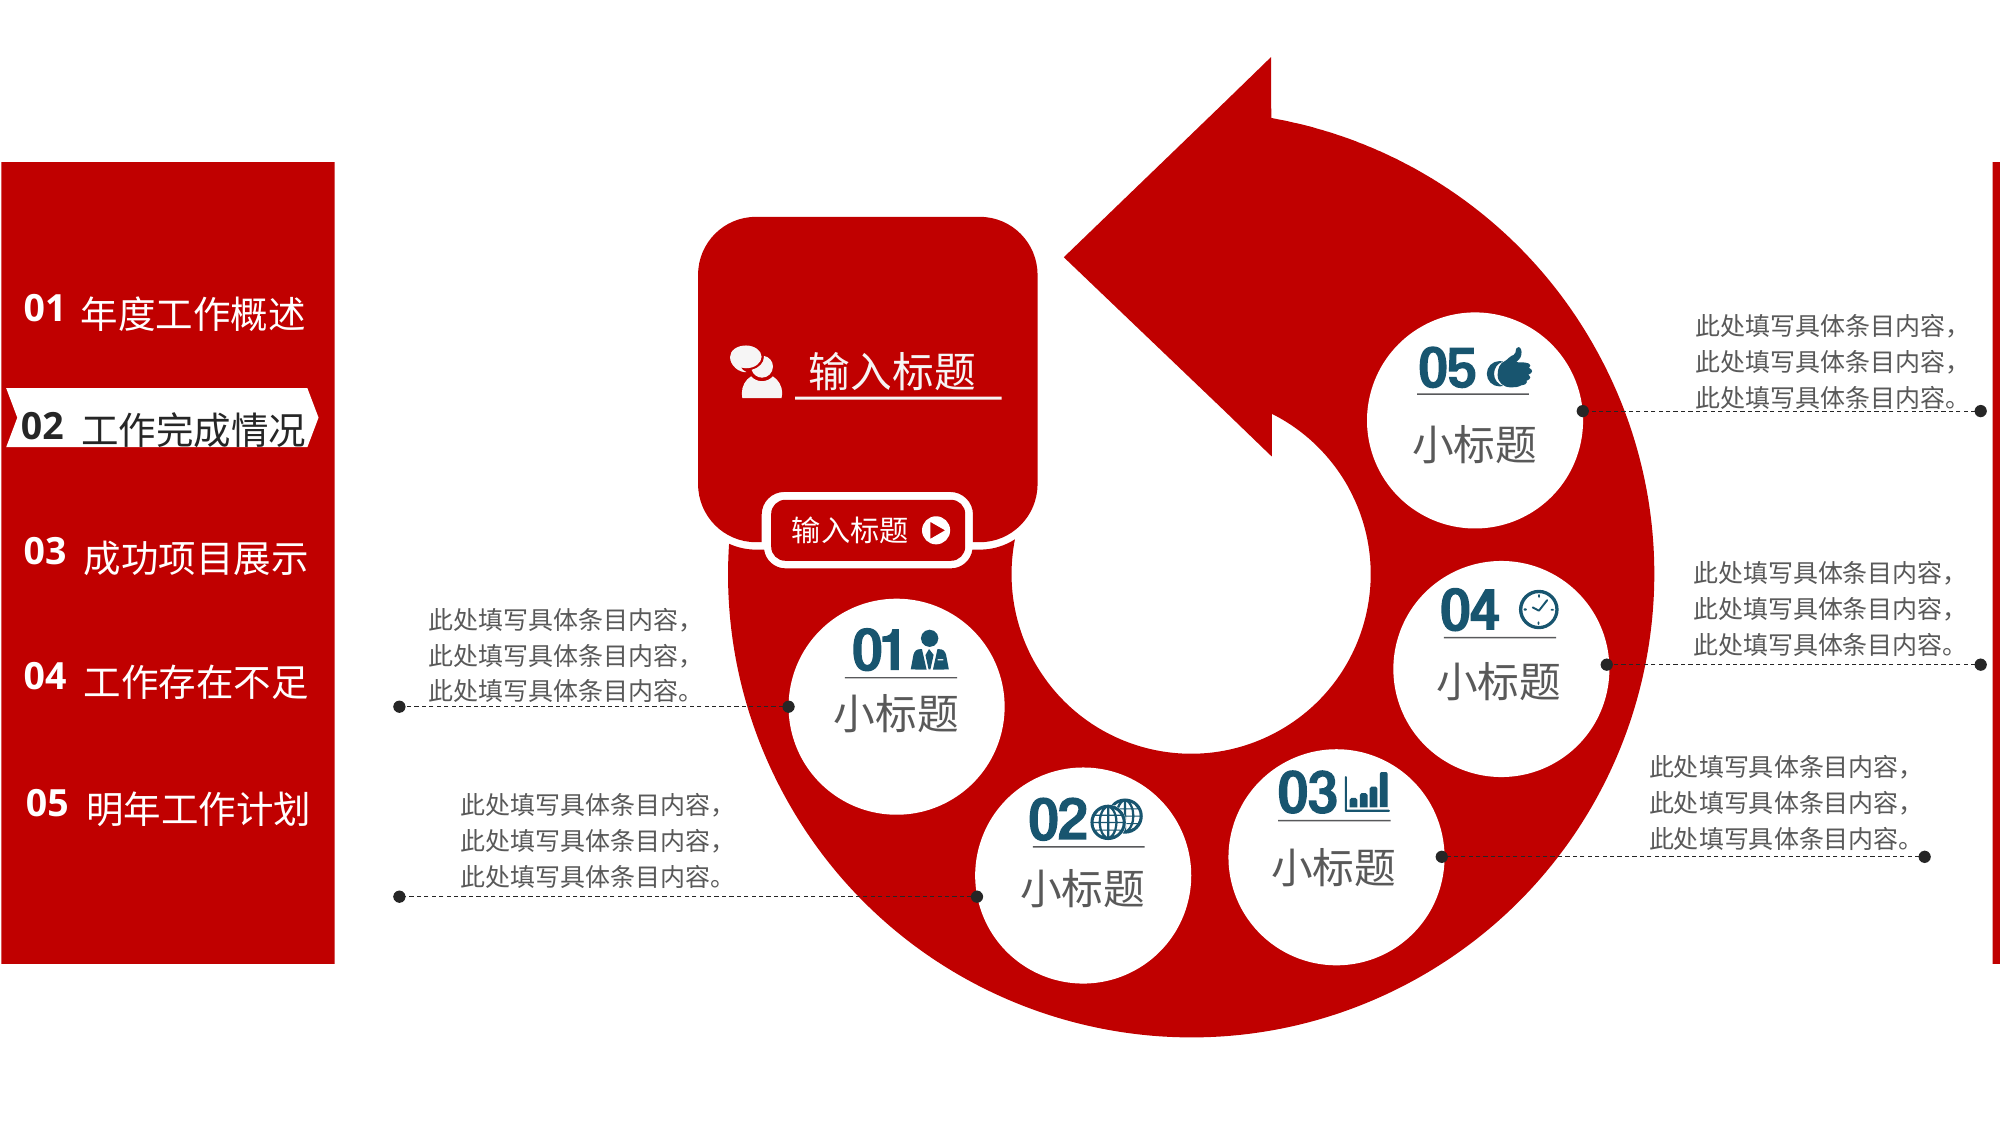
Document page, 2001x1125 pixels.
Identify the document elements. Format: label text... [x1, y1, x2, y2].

text_box [0, 161, 336, 965]
text_box [1445, 778, 1608, 856]
text_box 04 [8, 644, 94, 839]
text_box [730, 345, 1002, 400]
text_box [975, 767, 1192, 984]
text_box [1991, 161, 2000, 965]
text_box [788, 598, 1005, 815]
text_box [1393, 560, 1610, 778]
text_box 此处填写具体条目内容，此处填写具体条目内容，此处填写具体条目内容。 [1678, 544, 1964, 664]
text_box 02 [6, 394, 91, 589]
text_box [1610, 665, 1646, 772]
text_box [1445, 857, 1559, 962]
text_box 工作存在不足 [43, 629, 350, 712]
text_box 01 [8, 276, 94, 394]
text_box 明年工作计划 [45, 756, 352, 839]
text_box 05 [10, 771, 96, 966]
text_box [771, 499, 966, 561]
text_box [728, 539, 1439, 1038]
text_box 工作完成情况 [40, 377, 347, 460]
text_box 此处填写具体条目内容，此处填写具体条目内容，此处填写具体条目内容。 [1634, 738, 1958, 861]
text_box [698, 216, 1038, 543]
text_box 03 [8, 519, 94, 644]
text_box 此处填写具体条目内容，此处填写具体条目内容，此处填写具体条目内容。 [446, 776, 764, 896]
text_box 成功项目展示 [43, 504, 350, 588]
text_box [1063, 57, 1655, 749]
text_box 输入标题 [794, 338, 991, 345]
text_box 此处填写具体条目内容，此处填写具体条目内容，此处填写具体条目内容。 [1680, 297, 1991, 420]
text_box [1228, 749, 1445, 966]
text_box 此处填写具体条目内容，此处填写具体条目内容，此处填写具体条目内容。 [414, 590, 702, 706]
text_box 年度工作概述 [40, 261, 347, 344]
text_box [1366, 312, 1584, 529]
text_box 此处填写具体条目内容，此处填写具体条目内容，此处填写具体条目内容。 [414, 707, 702, 714]
